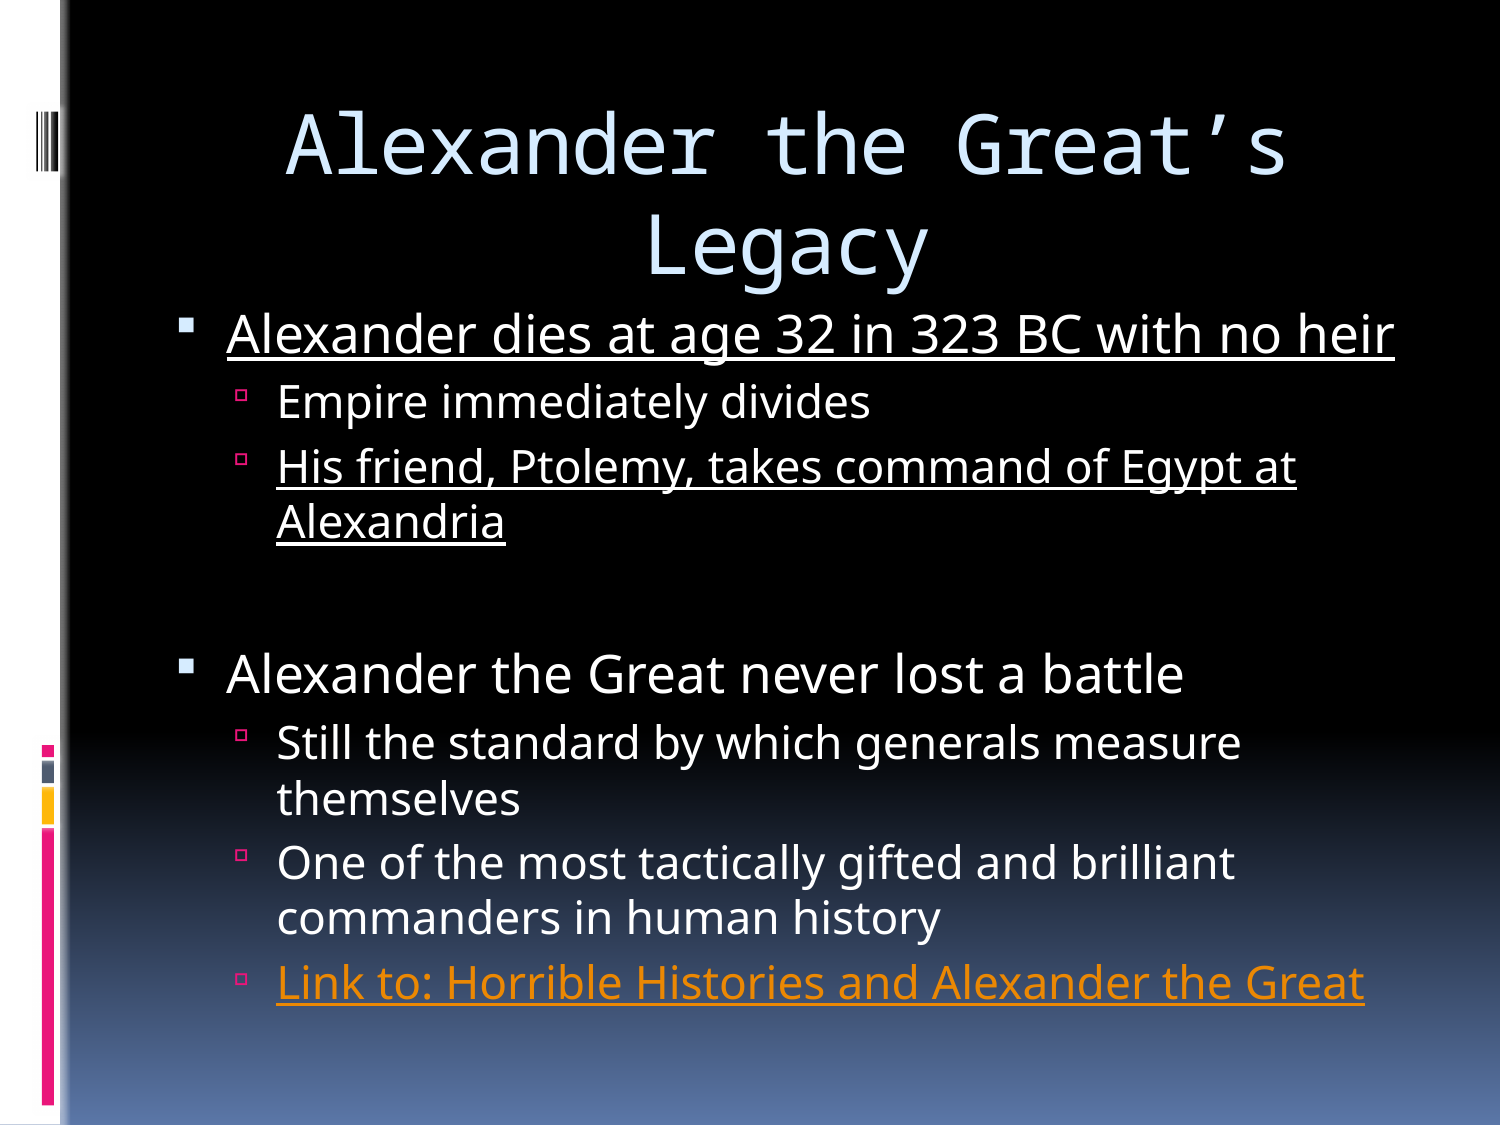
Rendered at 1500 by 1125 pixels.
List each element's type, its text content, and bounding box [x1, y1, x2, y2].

title Alexander the Great’s Legacy [150, 83, 1425, 234]
list Alexander dies at age 32 in 323 BC with no heir Empire immediately divides His friend, Ptolemy, takes command of Egypt at Alexandria Alexander the Great never lost a battle Still the standard by which generals measure themselves One of the most tactically gifted and brilliant commanders in human history Link to: Horrible Histories and Alexander the Great [150, 292, 1425, 1043]
